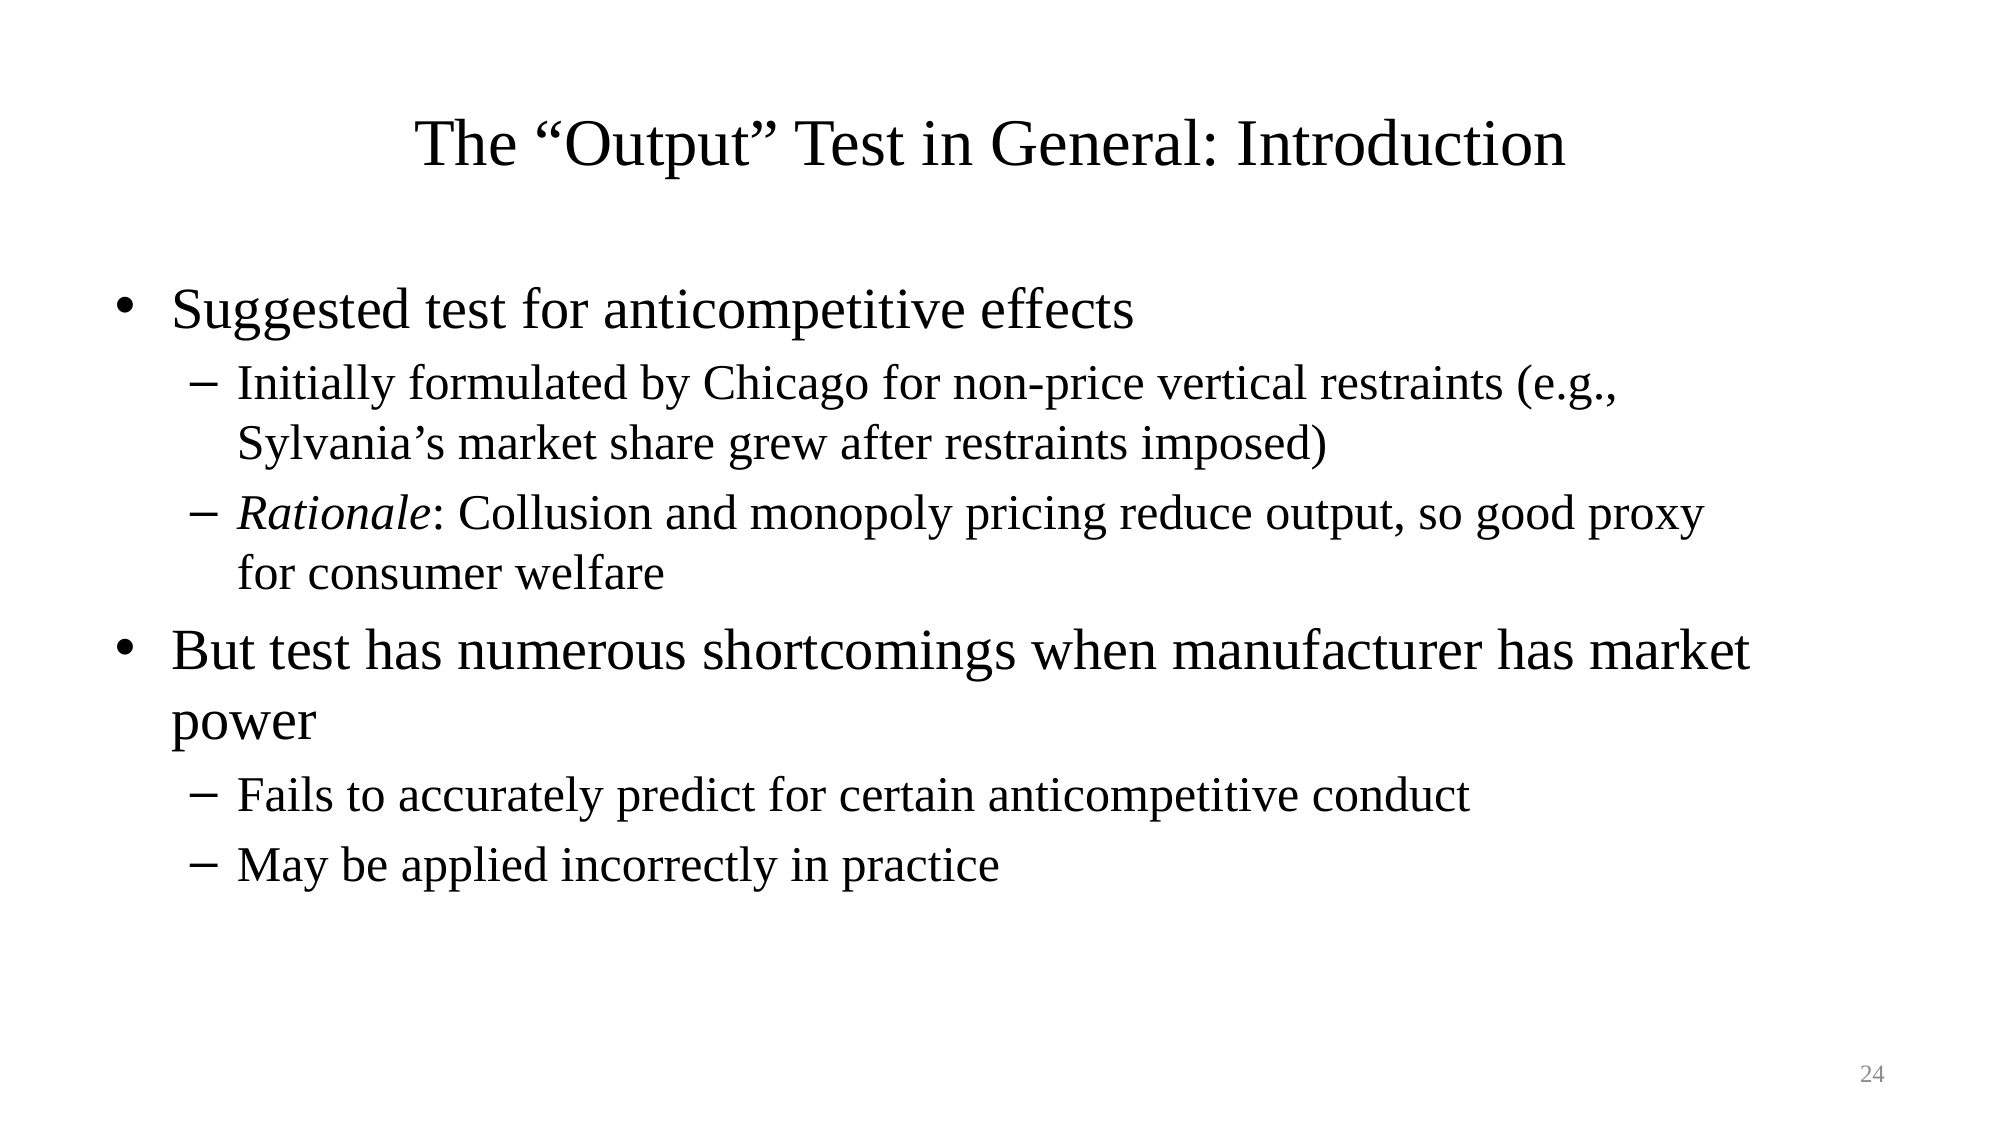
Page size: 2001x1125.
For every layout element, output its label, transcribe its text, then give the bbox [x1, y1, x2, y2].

title The “Output” Test in General: Introduction [99, 45, 1900, 233]
slide_number 24 [1433, 1042, 1900, 1103]
list Suggested test for anticompetitive effects Initially formulated by Chicago for non-price vertical restraints (e.g., Sylvania’s market share grew after restraints imposed) Rationale: Collusion and monopoly pricing reduce output, so good proxy for consumer welfare But test has numerous shortcomings when manufacturer has market power Fails to accurately predict for certain anticompetitive conduct May be applied incorrectly in practice [99, 262, 1775, 1005]
